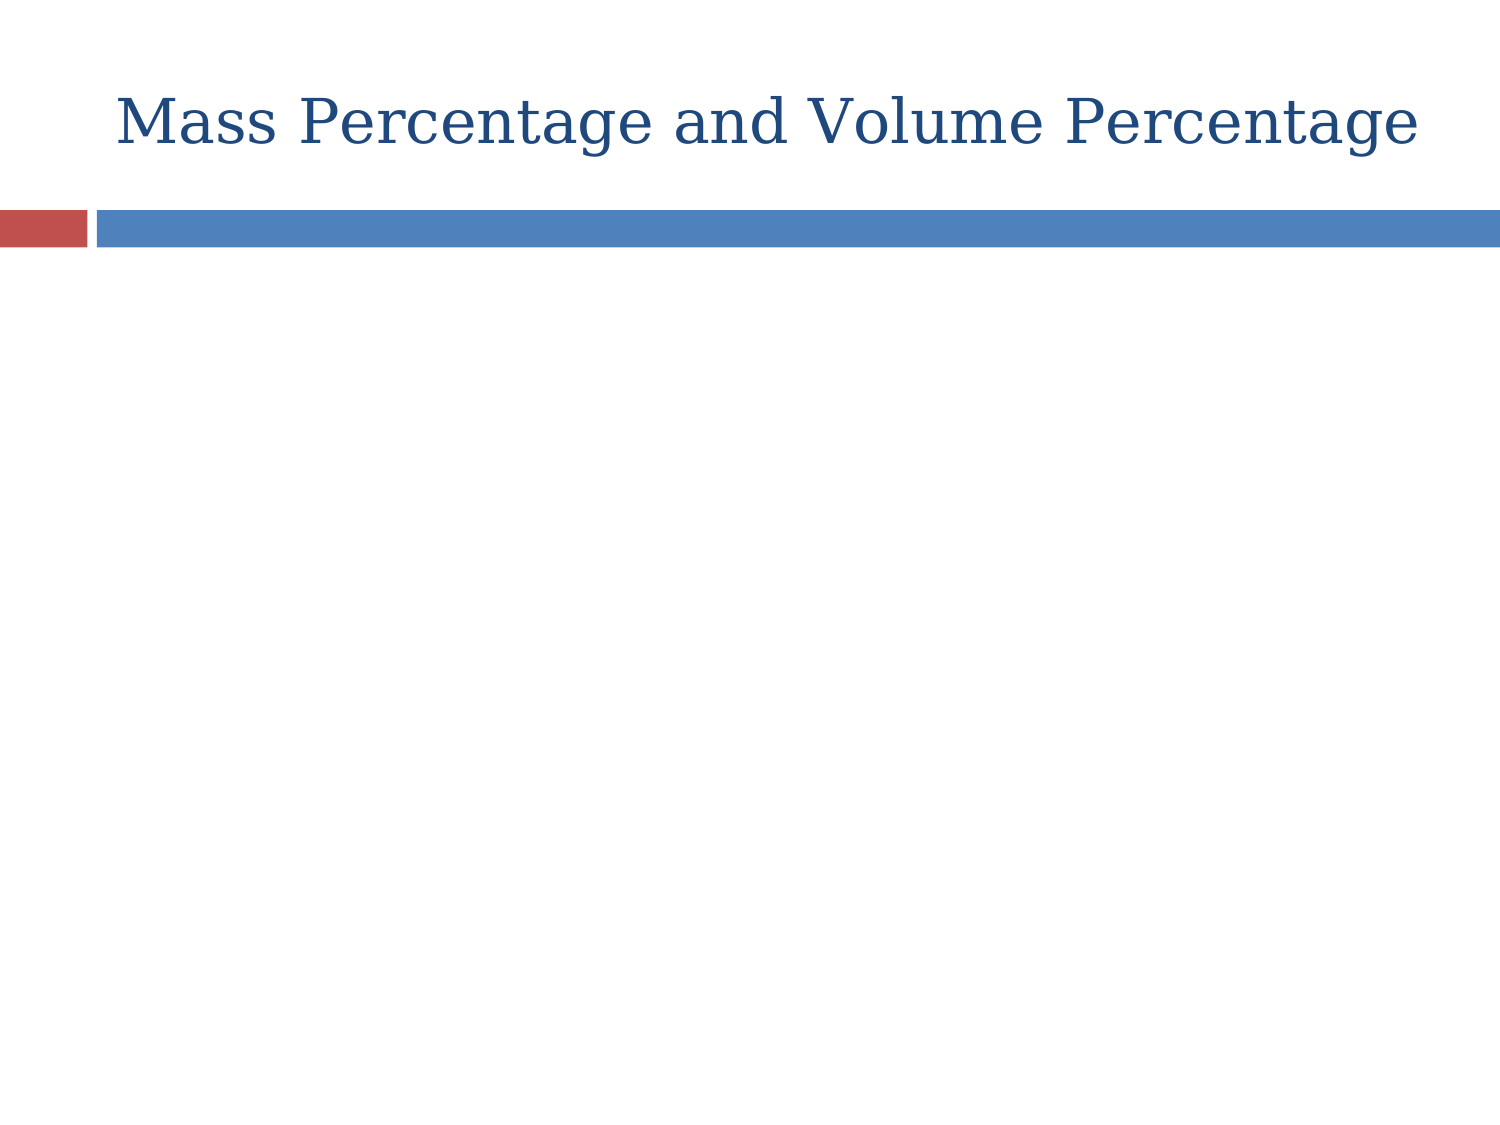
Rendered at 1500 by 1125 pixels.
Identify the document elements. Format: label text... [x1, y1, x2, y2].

title Mass Percentage and Volume Percentage [100, 37, 1438, 200]
